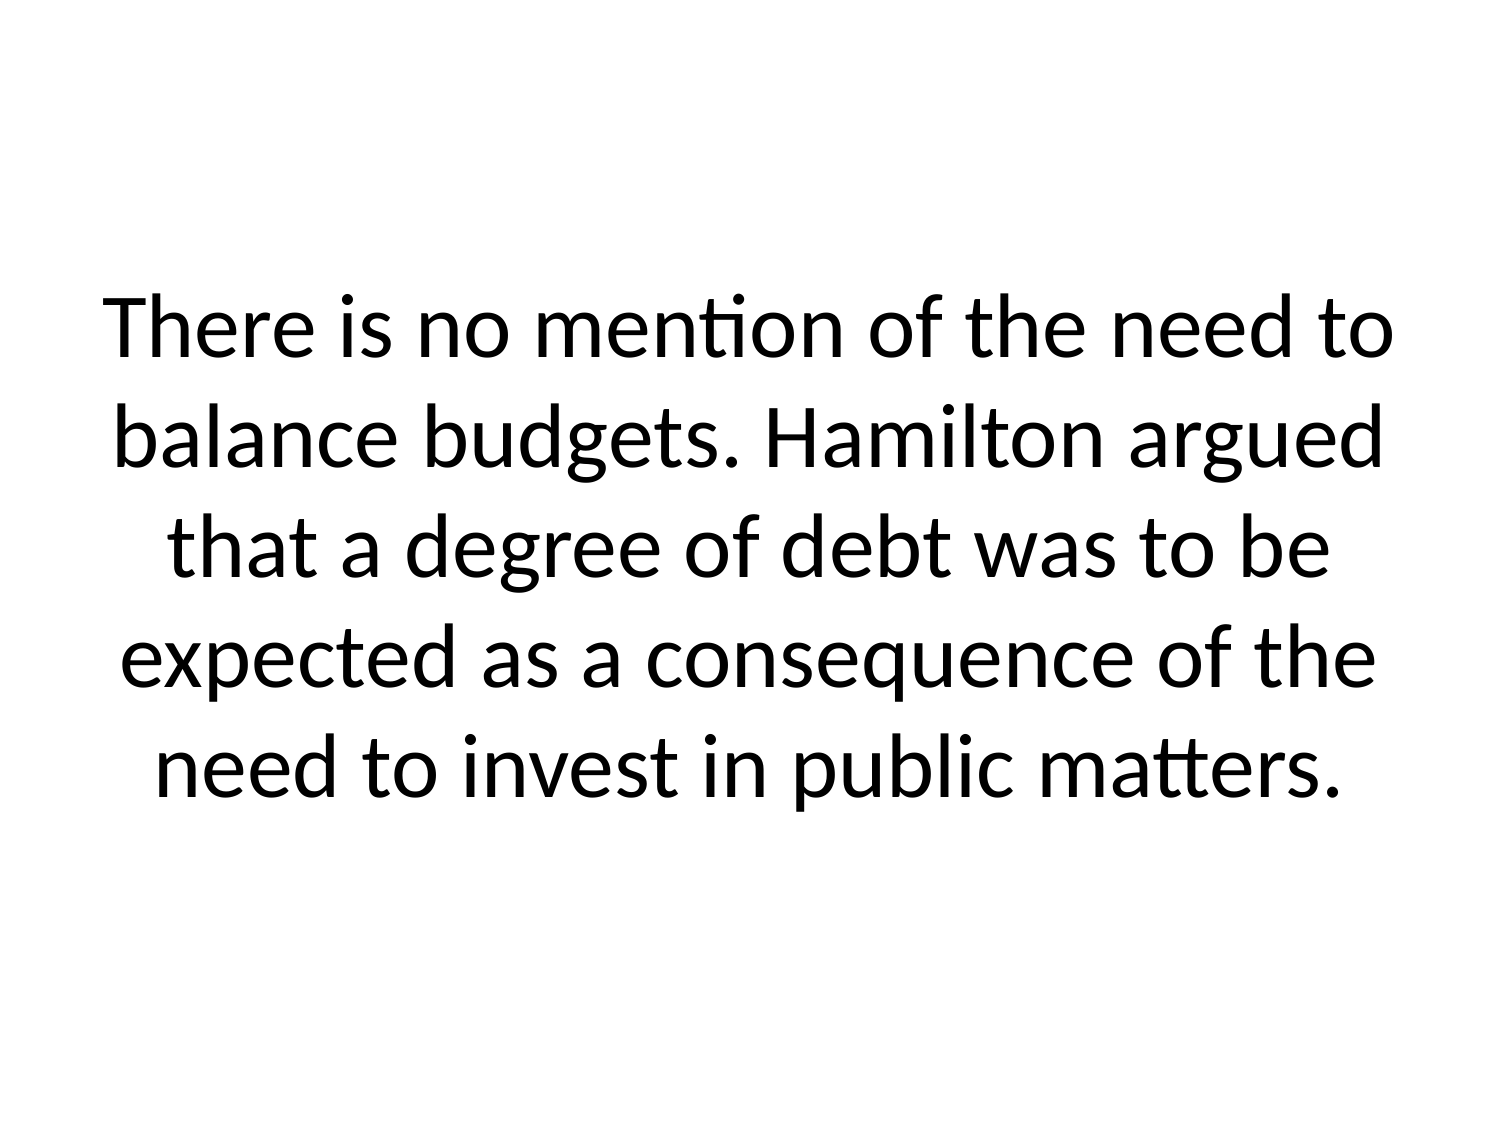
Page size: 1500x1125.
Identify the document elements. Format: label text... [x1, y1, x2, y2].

title There is no mention of the need to balance budgets. Hamilton argued that a degree of debt was to be expected as a consequence of the need to invest in public matters. [74, 44, 1426, 1038]
